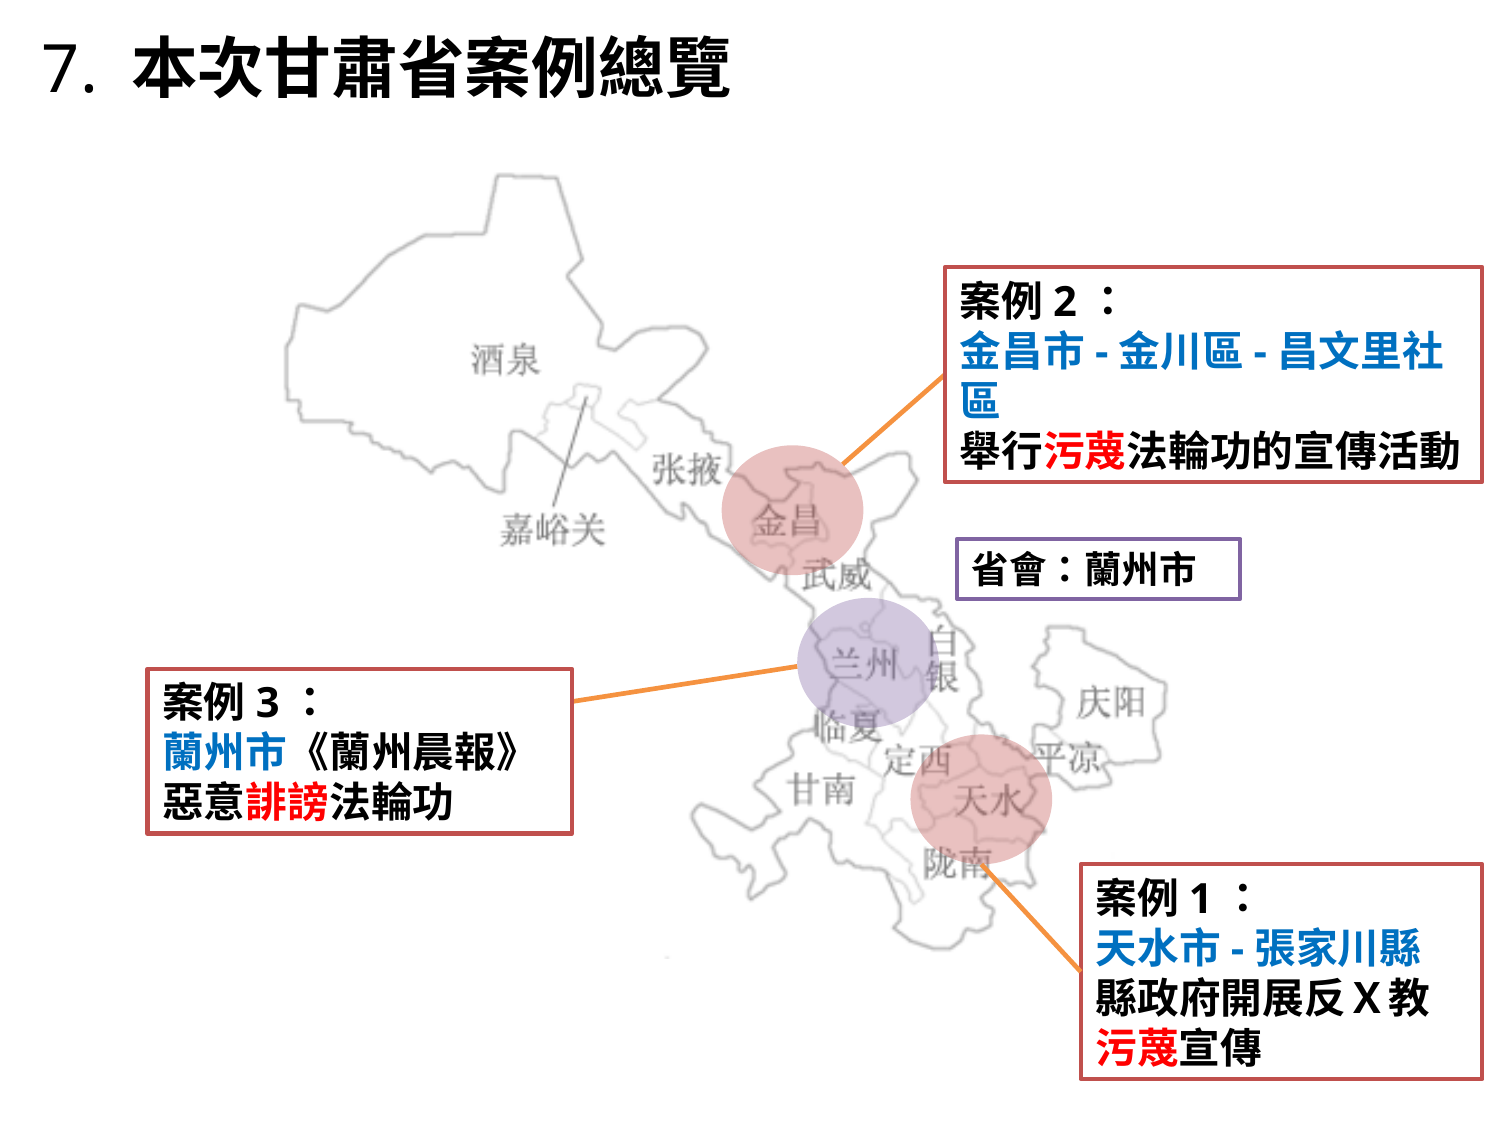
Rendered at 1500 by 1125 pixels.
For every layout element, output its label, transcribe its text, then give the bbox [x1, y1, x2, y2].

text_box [981, 864, 1081, 974]
text_box 7. 本次甘肅省案例總覽 [27, 18, 747, 114]
text_box 案例2： 金昌市-金川區-昌文里社區 舉行污蔑法輪功的宣傳活動 [1176, 265, 1484, 484]
text_box 案例1： 天水市-張家川縣 縣政府開展反Ｘ教污蔑宣傳 [1079, 862, 1484, 1081]
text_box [571, 666, 798, 702]
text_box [842, 350, 946, 465]
text_box 省會：蘭州市 [1176, 537, 1242, 601]
text_box 案例3： 蘭州市《蘭州晨報》惡意誹謗法輪功 [145, 667, 272, 836]
picture [278, 169, 1173, 960]
